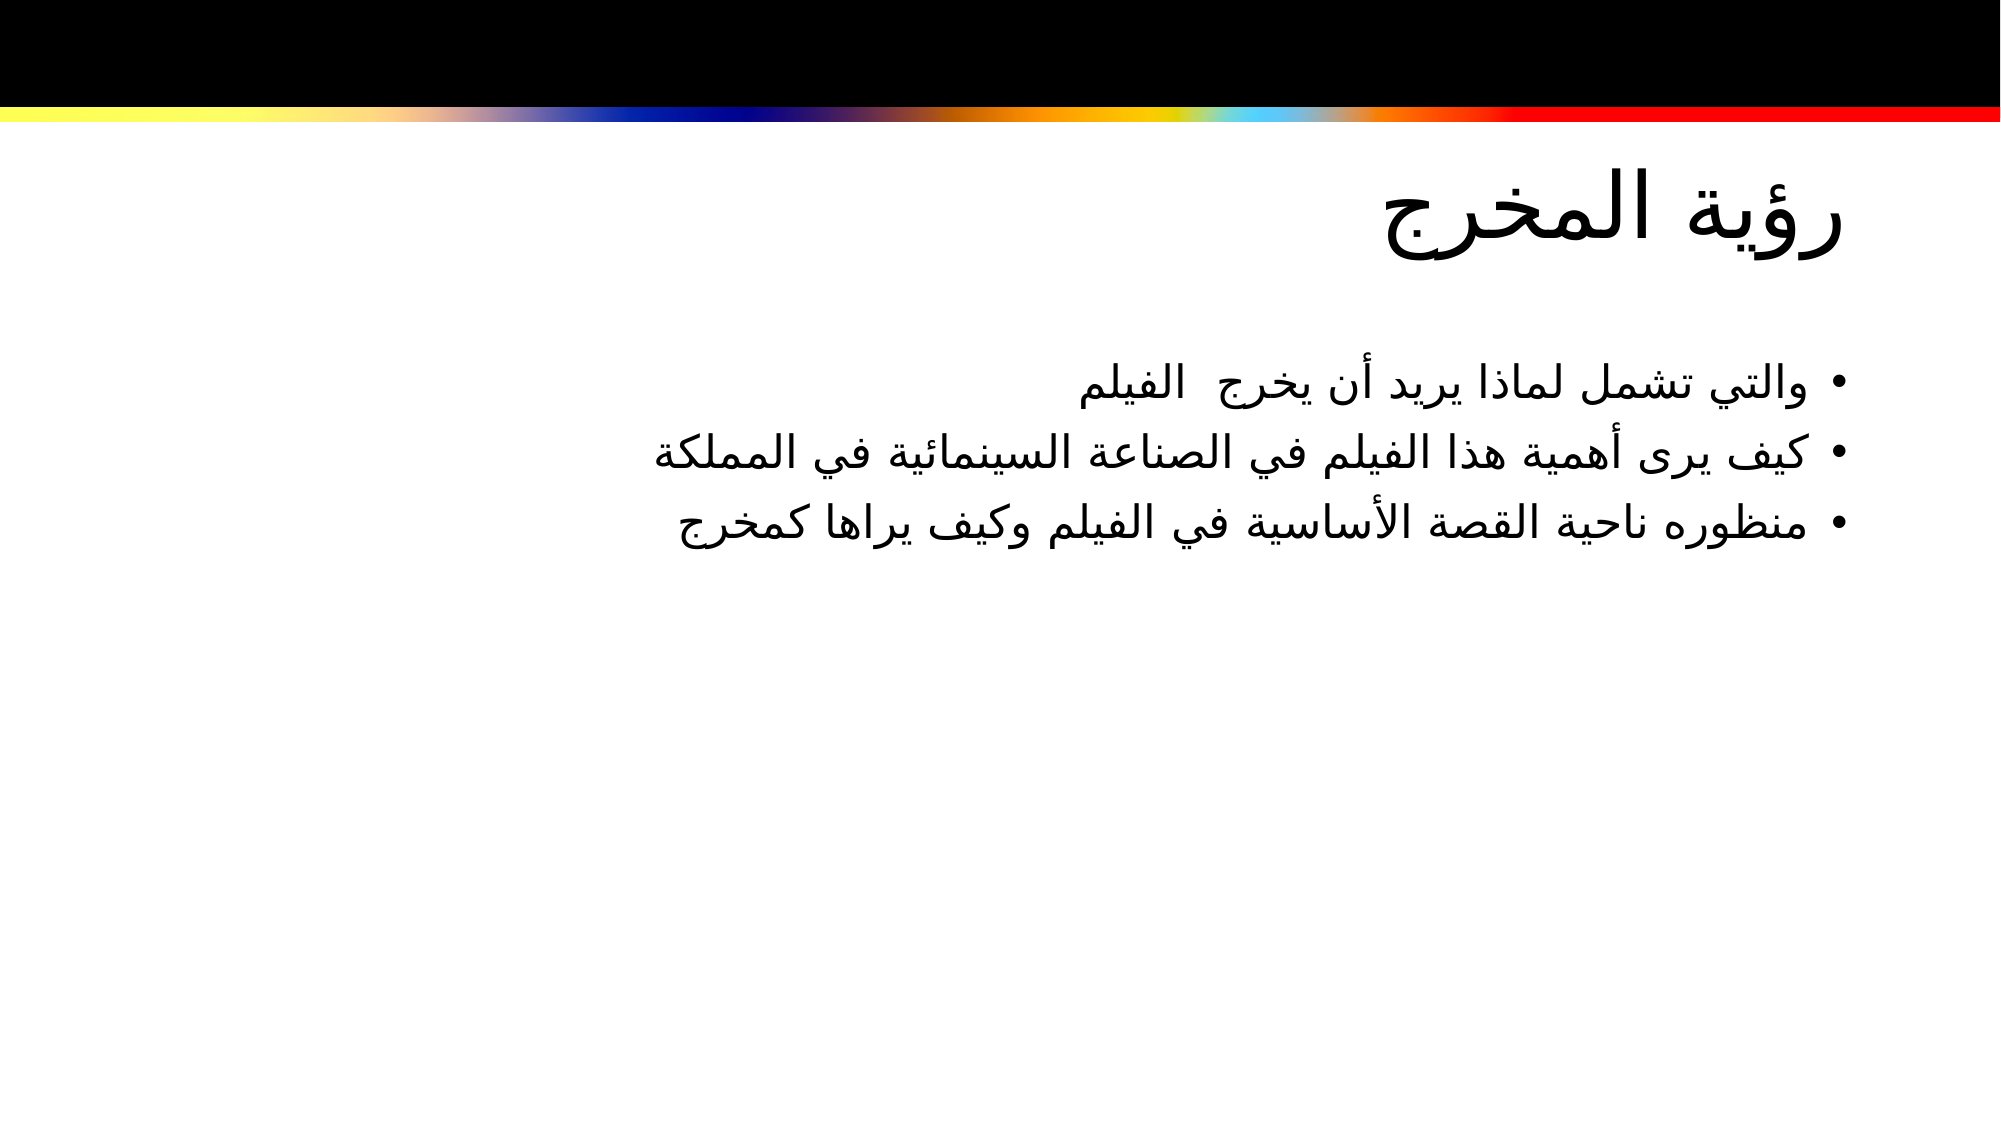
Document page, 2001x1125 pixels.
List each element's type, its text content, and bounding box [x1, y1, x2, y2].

list والتي تشمل لماذا يريد أن يخرج الفيلم كيف يرى أهمية هذا الفيلم في الصناعة السينمائية في المملكة منظوره ناحية القصة الأساسية في الفيلم وكيف يراها كمخرج [137, 351, 1863, 1066]
picture [0, 107, 2001, 122]
title رؤية المخرج [137, 151, 1863, 351]
